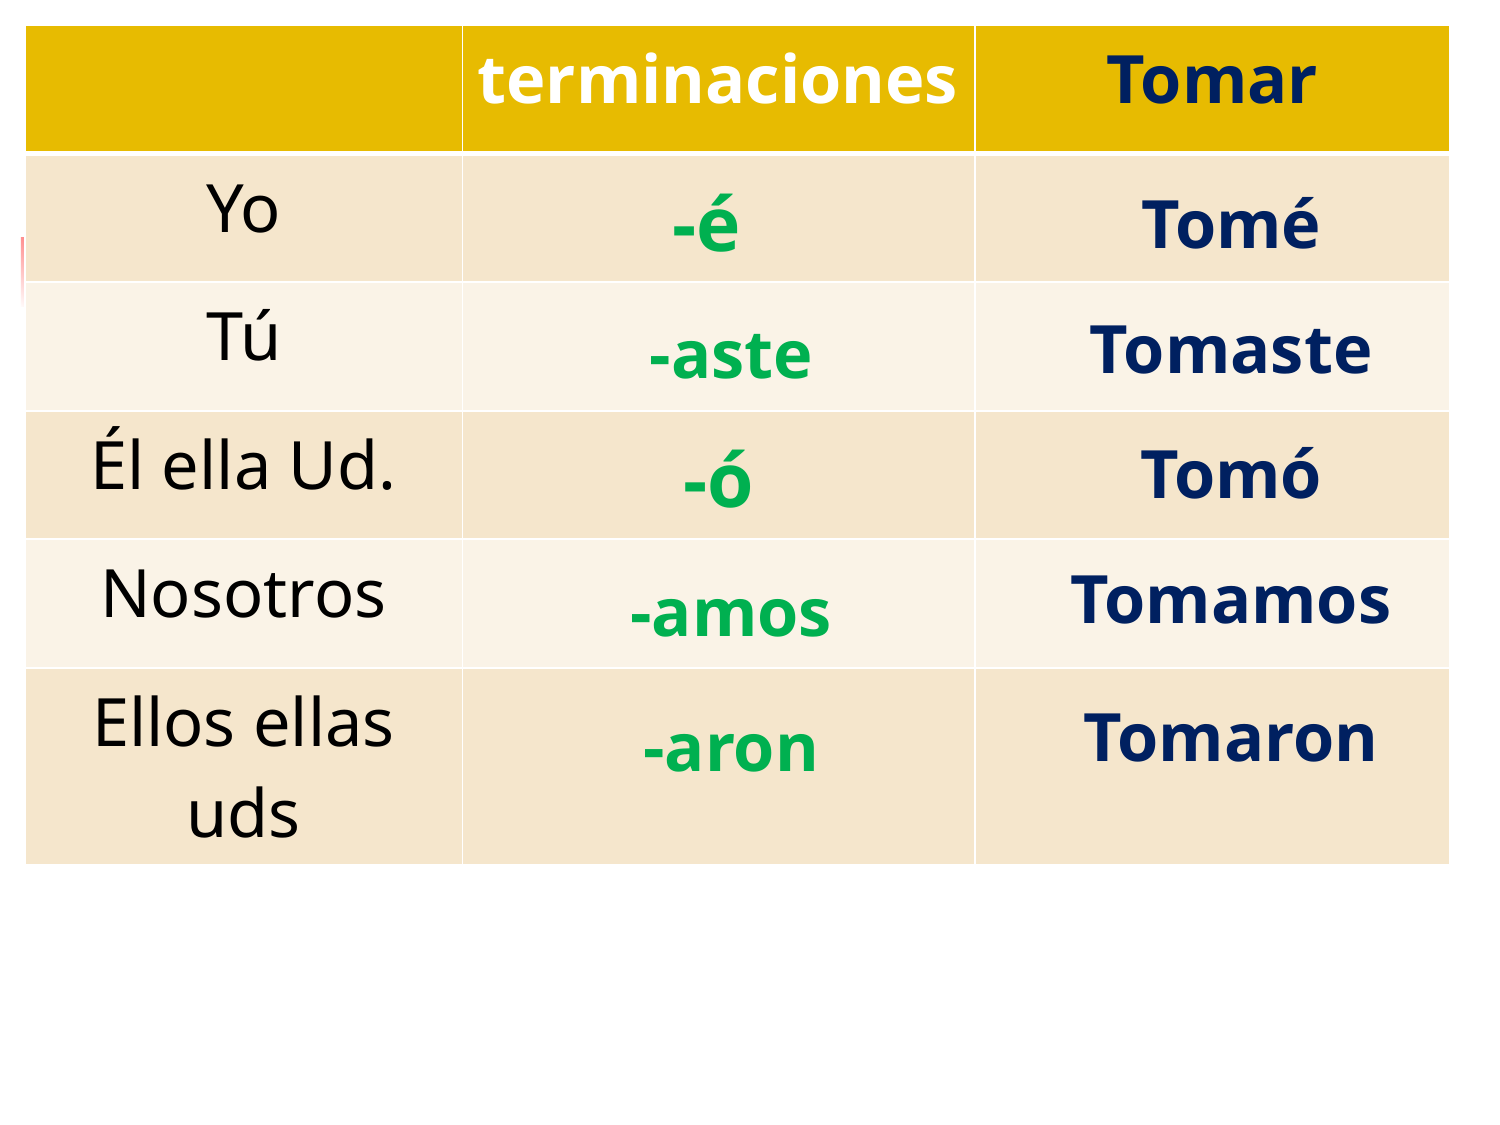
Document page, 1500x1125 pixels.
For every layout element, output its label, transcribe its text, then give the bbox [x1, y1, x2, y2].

table_cell [976, 669, 1449, 864]
table_cell [976, 283, 1449, 410]
text_box Tomaste [1062, 299, 1400, 395]
table_cell [463, 283, 974, 410]
table_header Tomar [976, 26, 1449, 151]
text_box -amos [562, 562, 900, 658]
text_box -aron [562, 697, 900, 793]
table_cell Él ella Ud. [26, 412, 462, 538]
table_cell [463, 156, 974, 281]
table_cell Yo [26, 156, 462, 281]
text_box Tomé [1062, 174, 1400, 270]
table_header terminaciones [463, 26, 974, 151]
table_cell [463, 669, 974, 864]
text_box -é [537, 168, 875, 274]
table_cell Ellos ellas uds [26, 669, 462, 864]
text_box Tomaron [1062, 687, 1400, 783]
table_cell [463, 412, 974, 538]
table_header [26, 26, 462, 151]
table_cell Nosotros [26, 540, 462, 667]
table_cell [976, 540, 1449, 667]
table_cell [976, 156, 1449, 281]
text_box Tomó [1062, 424, 1400, 520]
text_box -ó [549, 424, 888, 530]
table_cell [976, 412, 1449, 538]
text_box Tomamos [1012, 549, 1450, 645]
table_cell [463, 540, 974, 667]
table_cell Tú [26, 283, 462, 410]
text_box -aste [562, 304, 900, 399]
